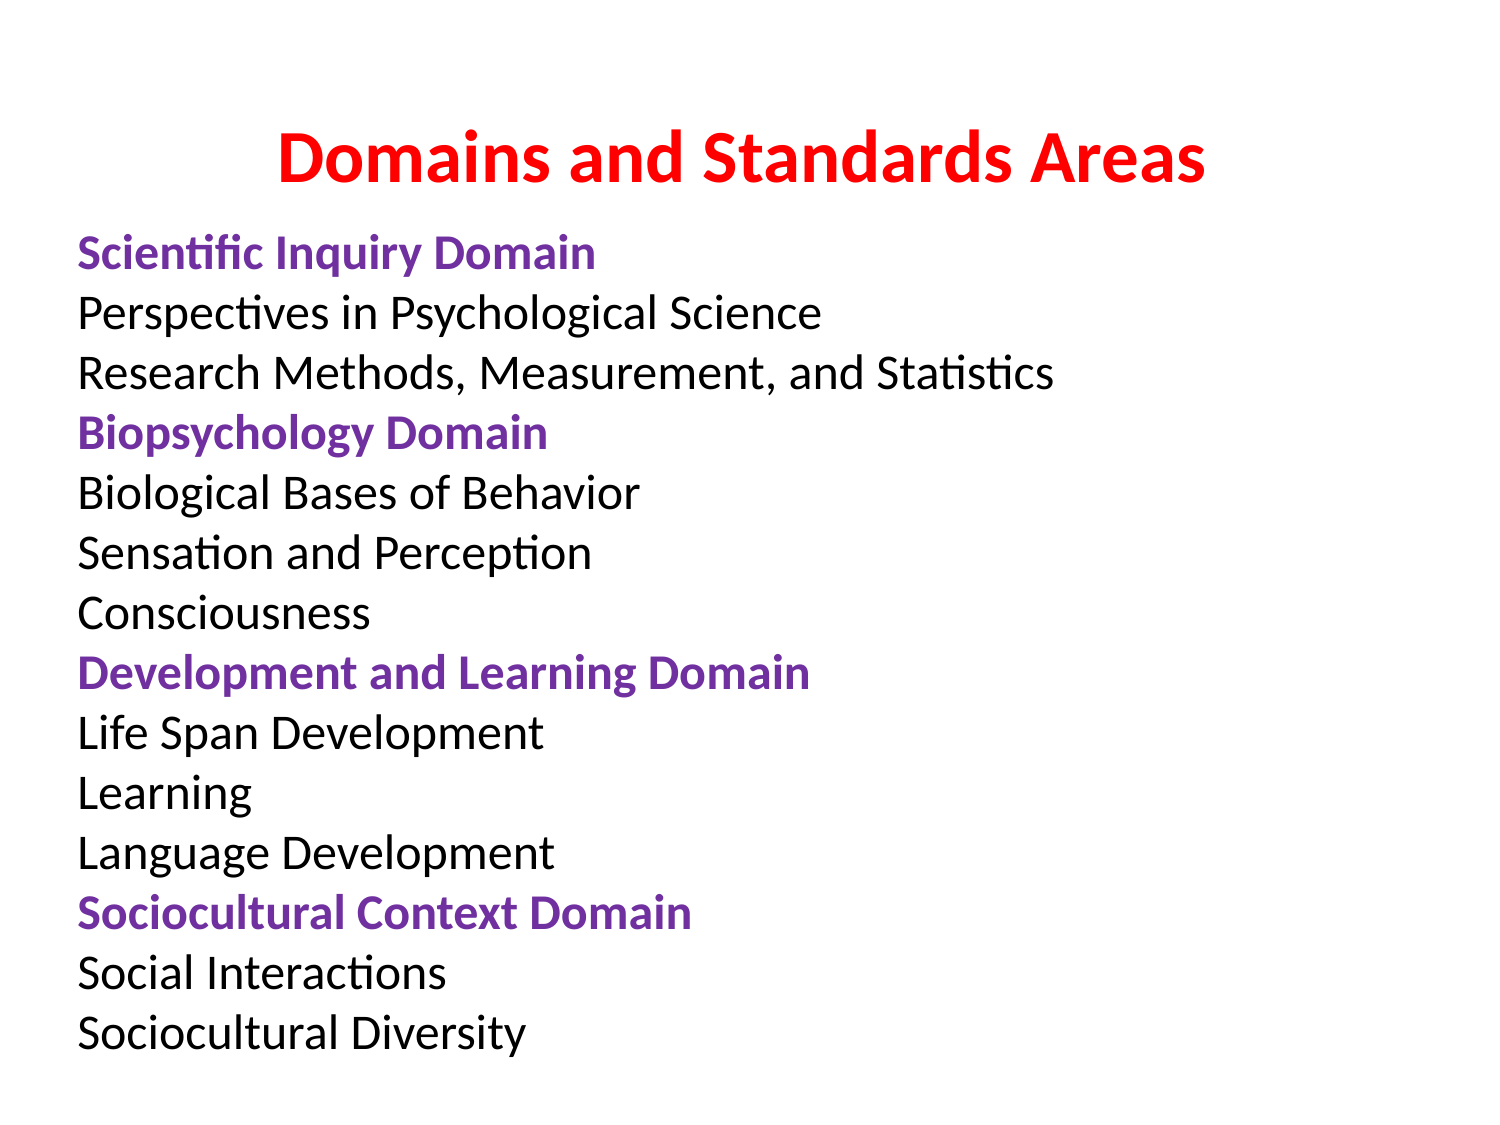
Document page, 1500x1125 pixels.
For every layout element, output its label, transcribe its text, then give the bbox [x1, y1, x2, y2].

text_box Scientific Inquiry Domain Perspectives in Psychological Science Research Methods, Measurement, and Statistics Biopsychology Domain Biological Bases of Behavior Sensation and Perception Consciousness Development and Learning Domain Life Span Development Learning Language Development Sociocultural Context Domain Social Interactions Sociocultural Diversity [62, 212, 1438, 1068]
text_box Domains and Standards Areas [262, 99, 1409, 205]
